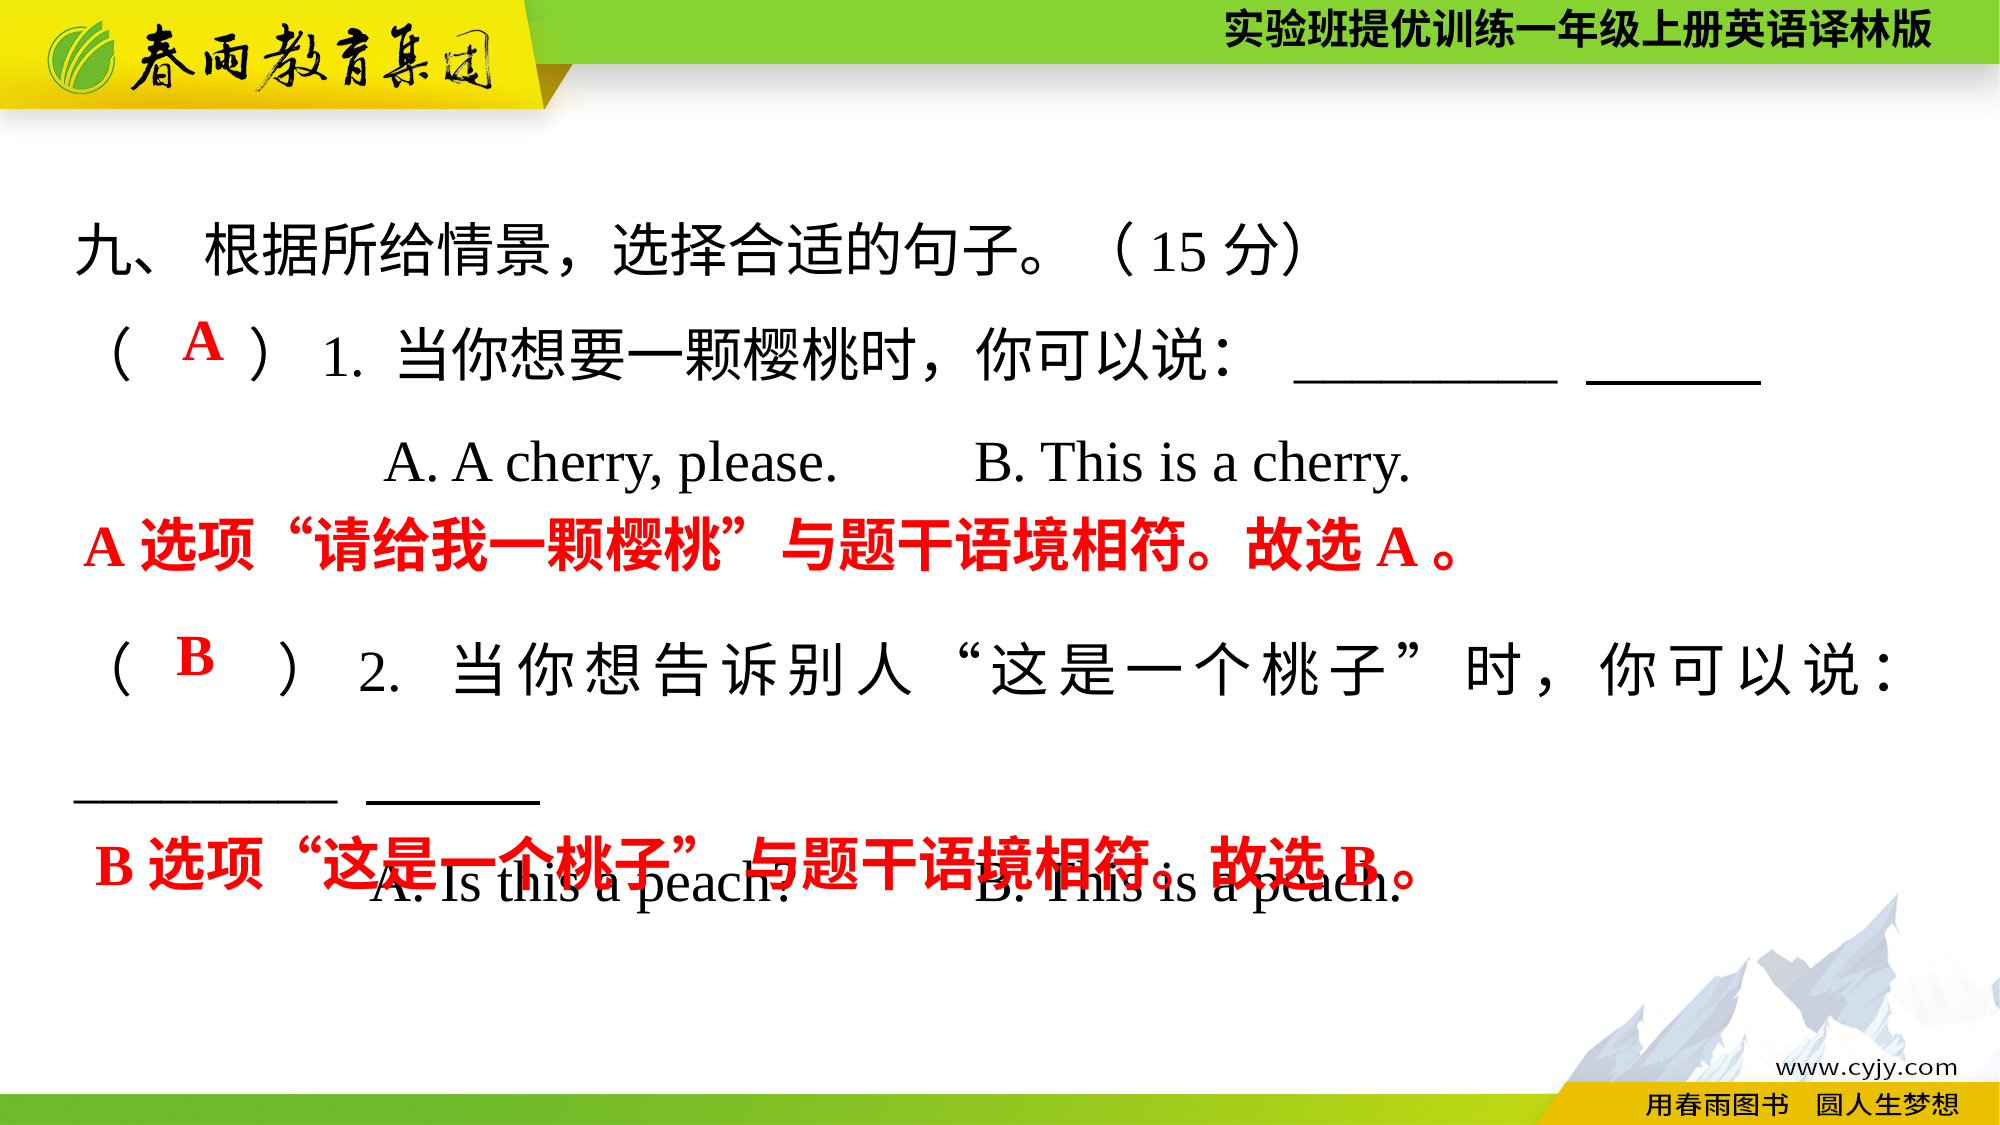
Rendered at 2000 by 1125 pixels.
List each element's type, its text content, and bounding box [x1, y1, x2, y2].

text_box A [167, 294, 240, 380]
text_box B [161, 609, 231, 695]
list 九、 根据所给情景，选择合适的句子。（15分） （ ）1. 当你想要一颗樱桃时，你可以说： _________ A. A cherry, please. B. This is a cherry. （ ）2. 当你想告诉别人“这是一个桃子”时，你可以说： _________ A. Is this a peach? B. This is a peach. [59, 171, 1944, 823]
picture [0, 0, 2000, 1125]
text_box A选项“请给我一颗樱桃”与题干语境相符。故选A。 [68, 500, 1506, 586]
text_box B选项“这是一个桃子” 与题干语境相符。故选B。 [80, 819, 1466, 904]
